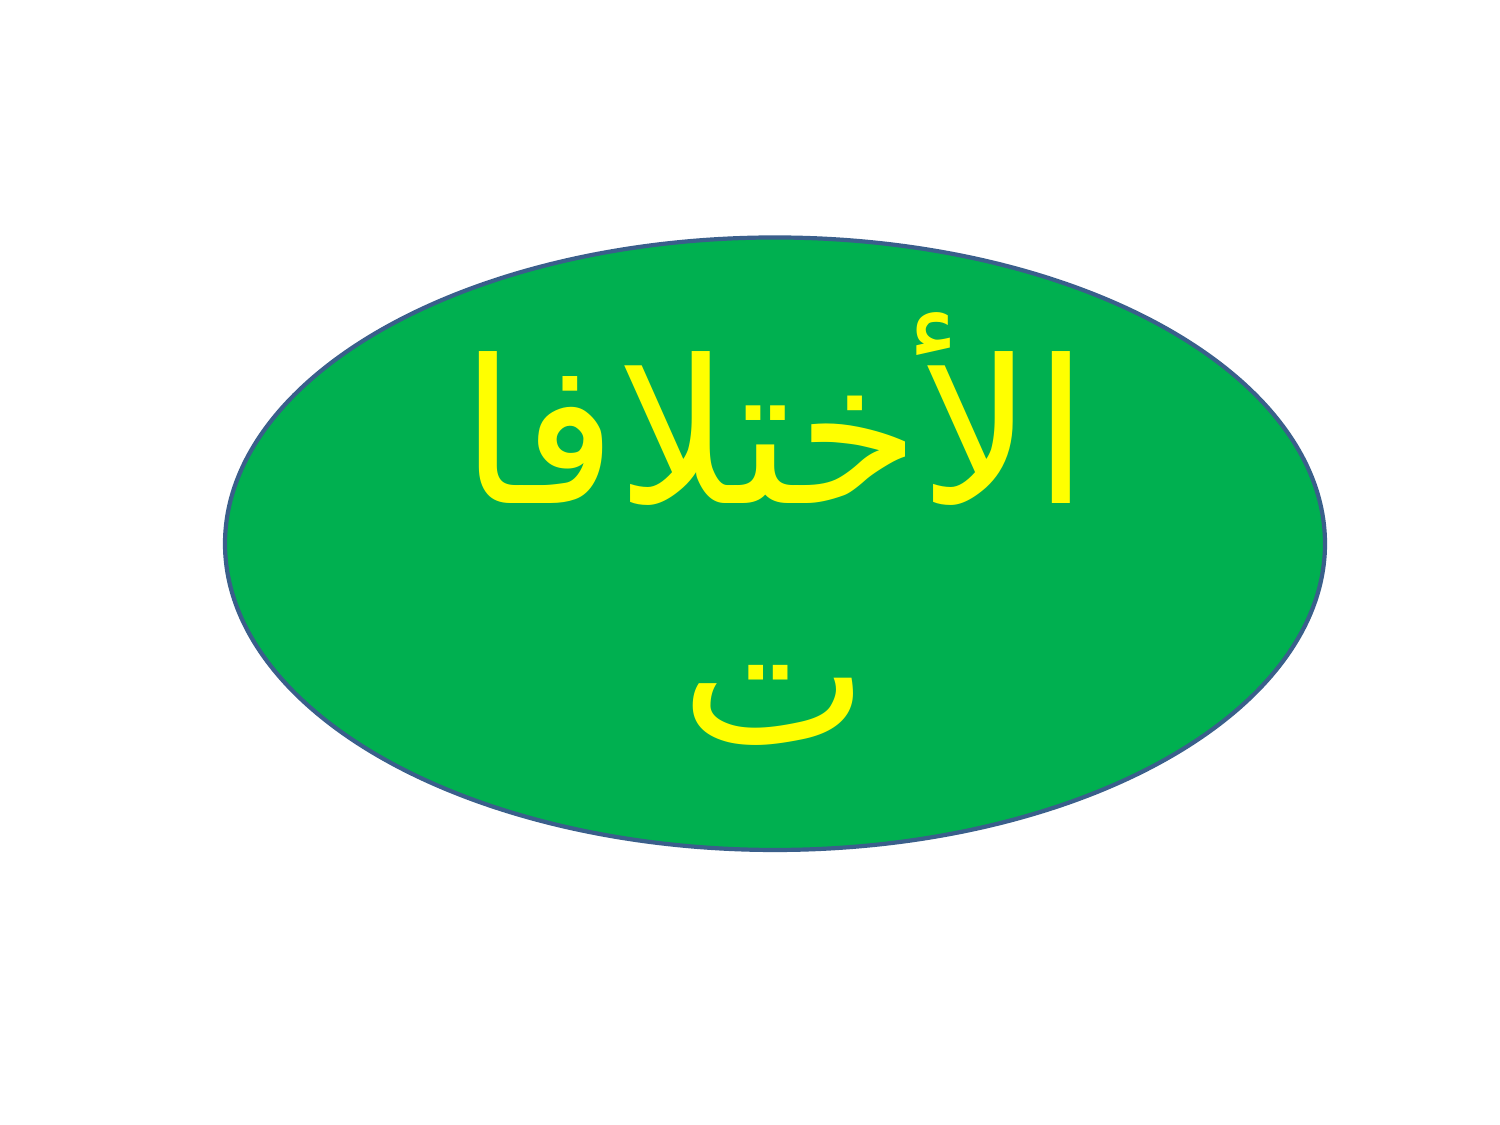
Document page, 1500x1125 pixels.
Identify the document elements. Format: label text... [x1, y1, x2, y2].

text_box الأختلافات [222, 235, 1328, 853]
